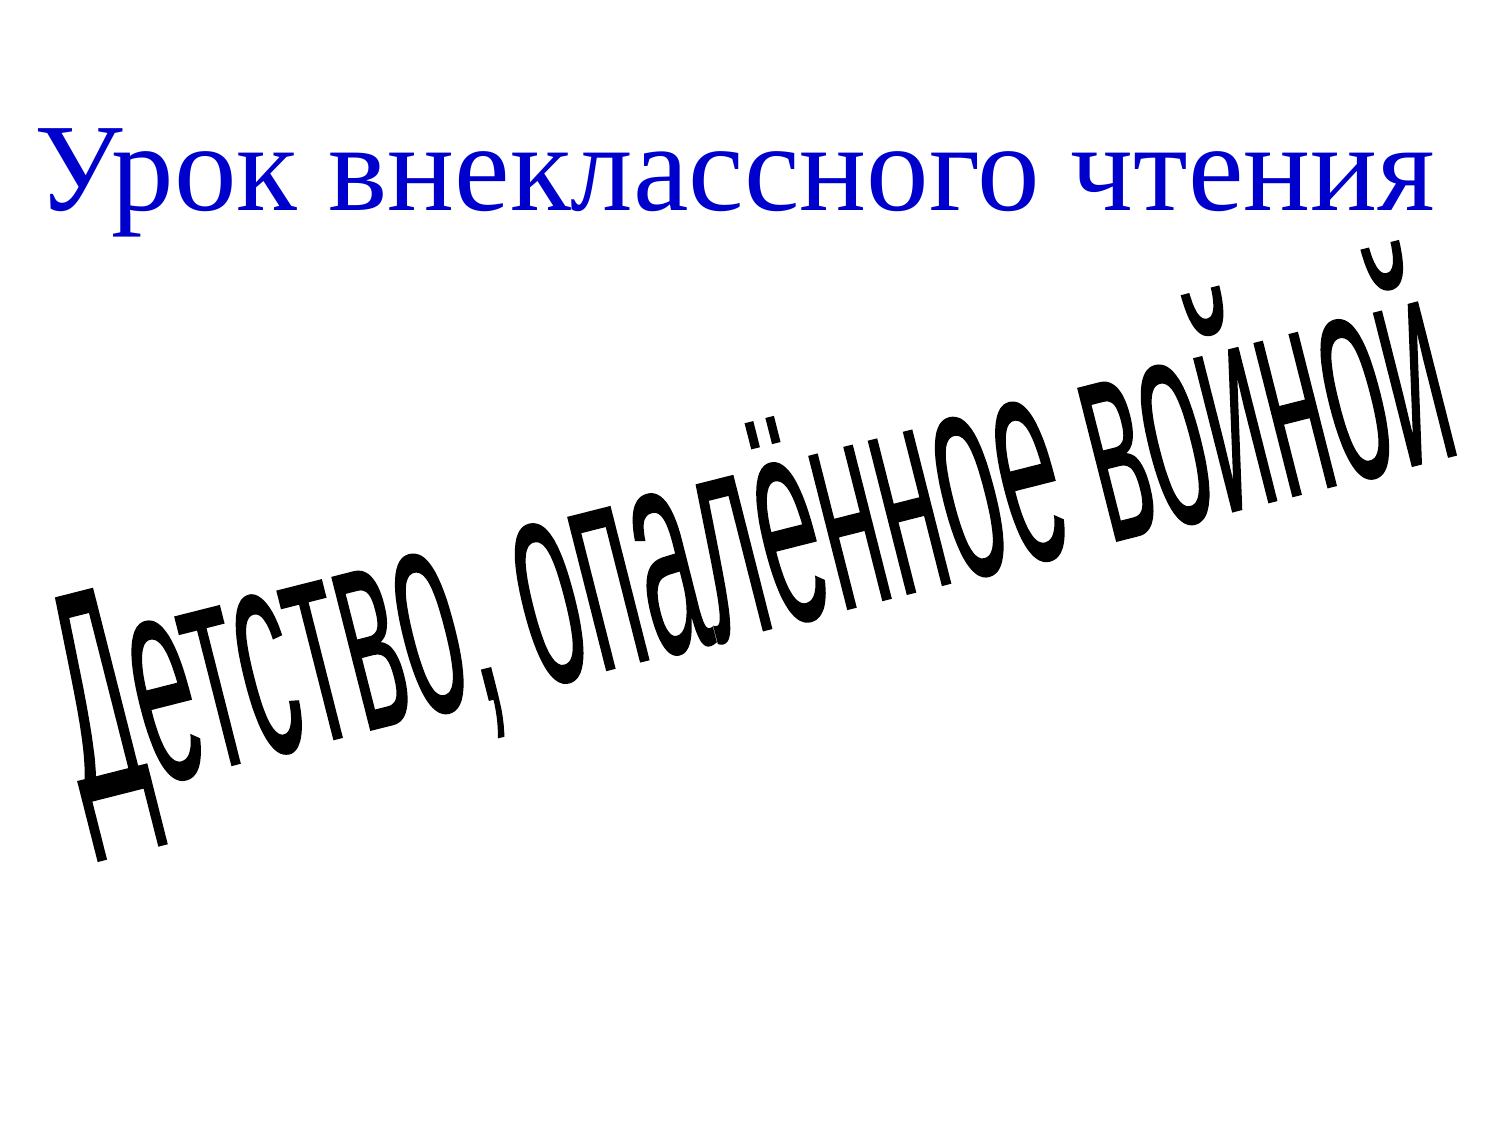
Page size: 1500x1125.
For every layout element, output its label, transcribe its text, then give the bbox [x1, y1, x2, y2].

text_box Урок внеклассного чтения [0, 78, 1471, 243]
